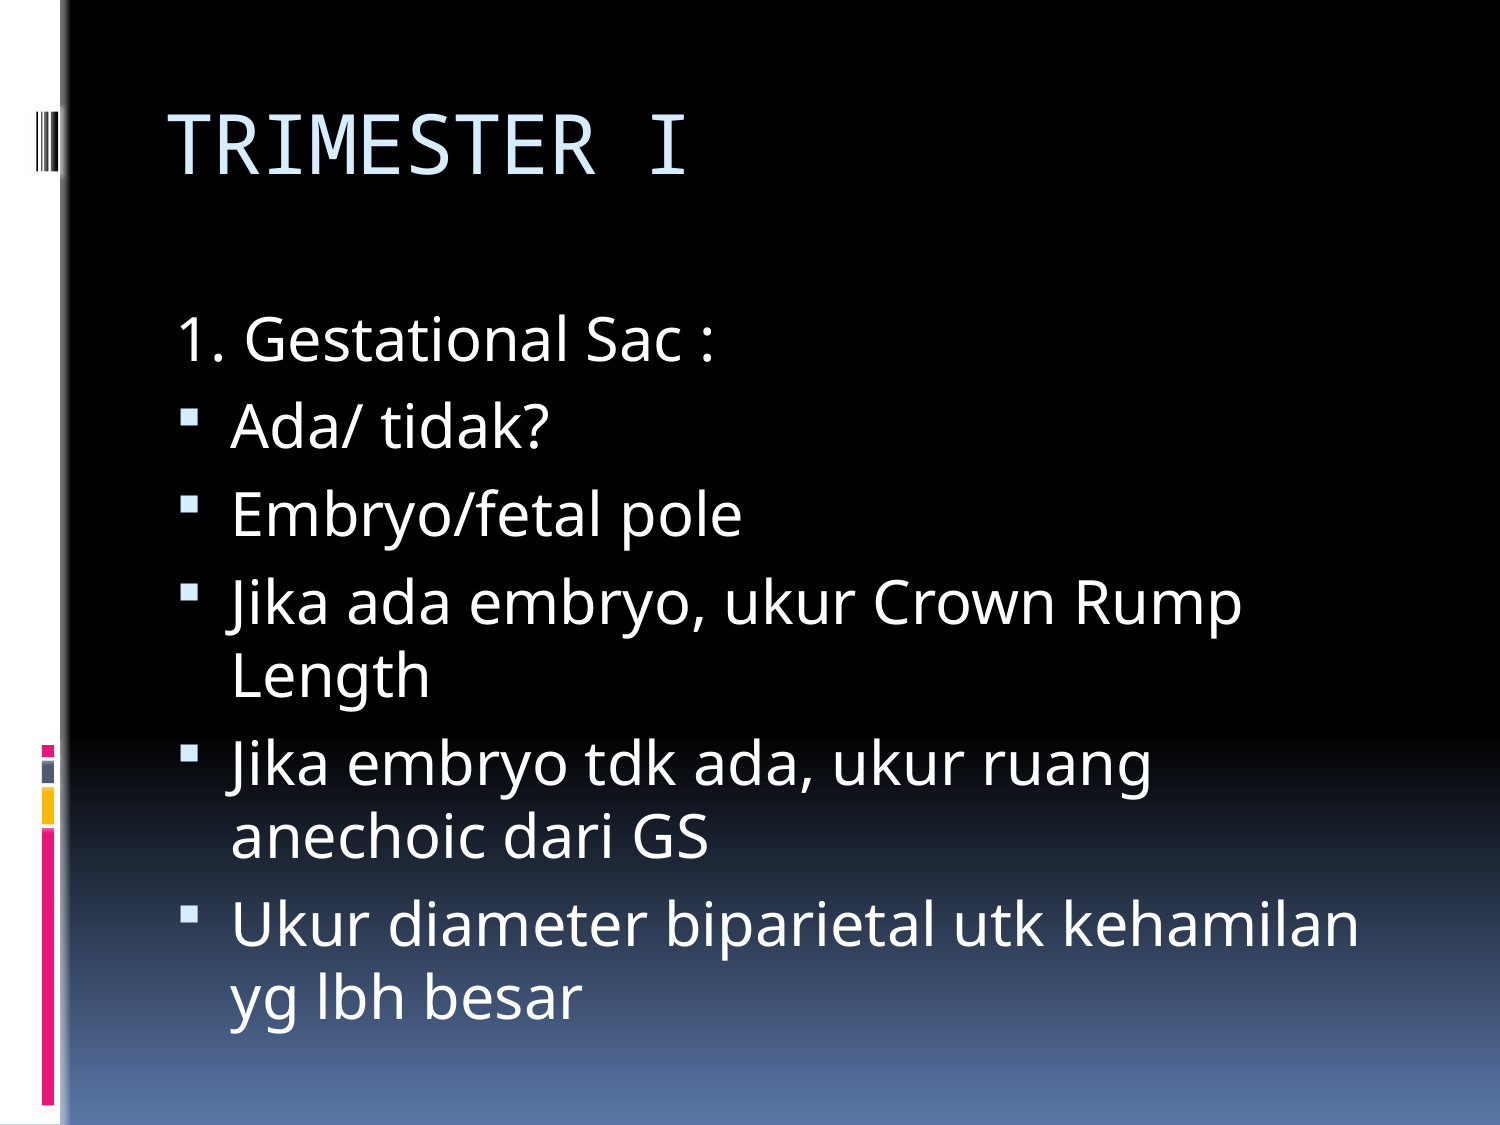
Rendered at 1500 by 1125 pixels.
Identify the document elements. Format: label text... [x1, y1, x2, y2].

list 1. Gestational Sac : Ada/ tidak? Embryo/fetal pole Jika ada embryo, ukur Crown Rump Length Jika embryo tdk ada, ukur ruang anechoic dari GS Ukur diameter biparietal utk kehamilan yg lbh besar [150, 292, 1425, 1043]
title TRIMESTER I [150, 83, 1425, 234]
